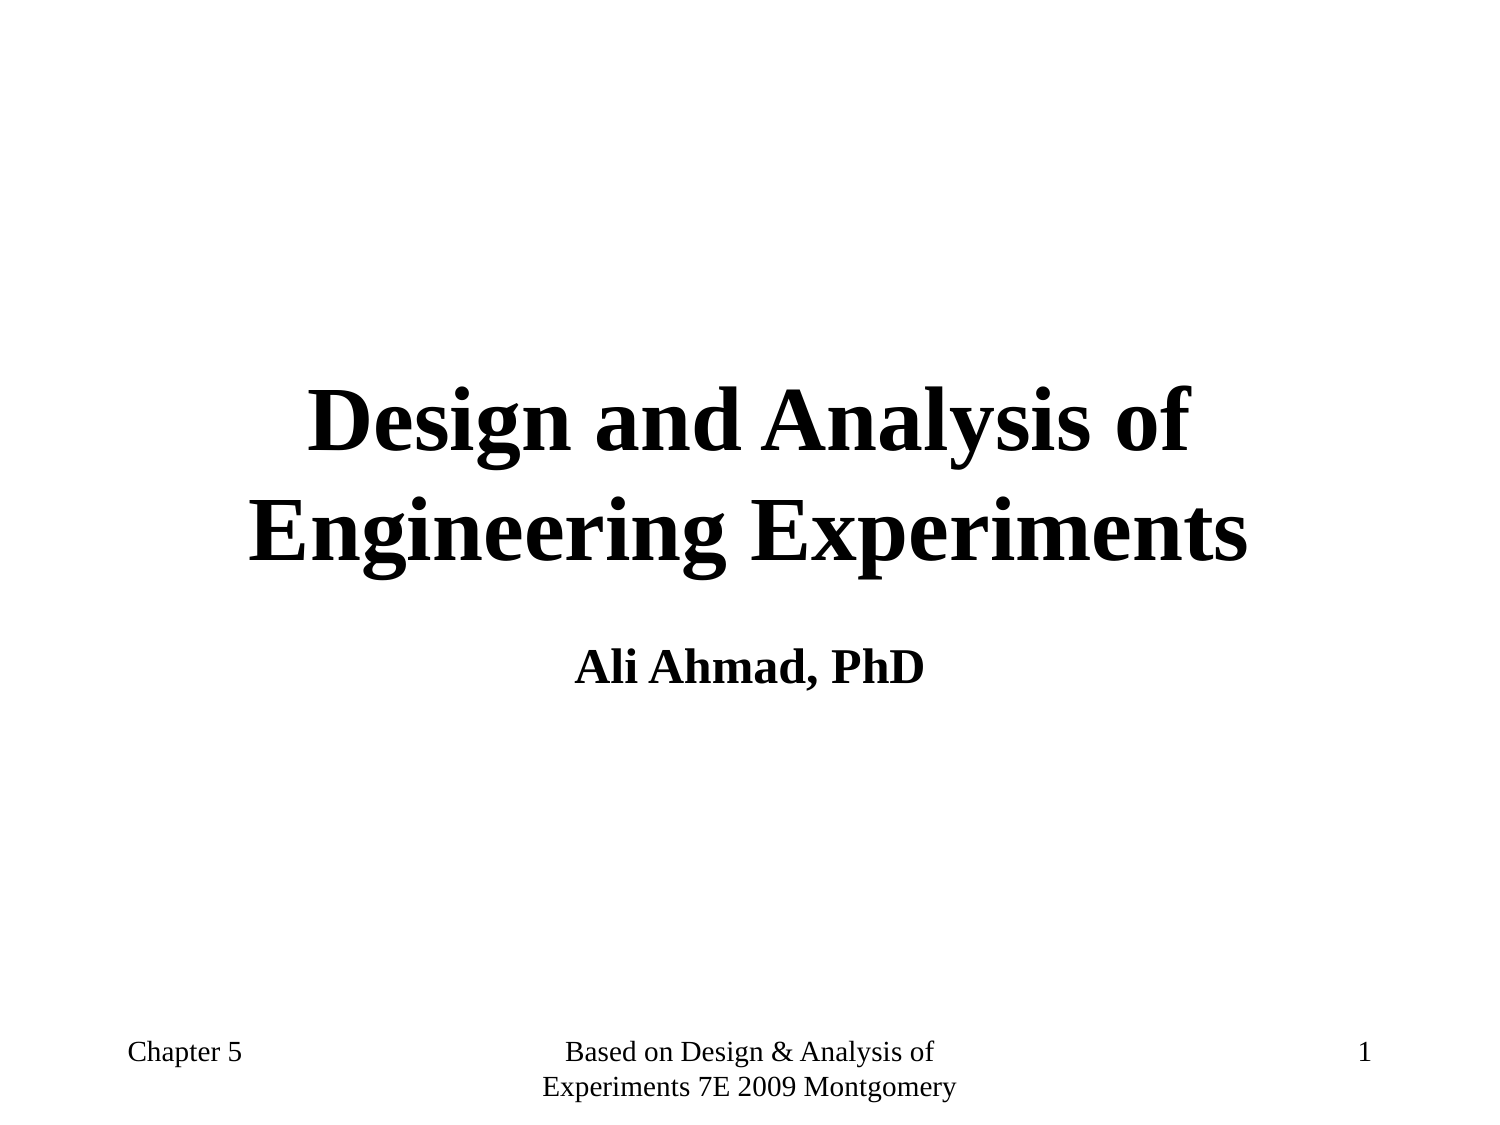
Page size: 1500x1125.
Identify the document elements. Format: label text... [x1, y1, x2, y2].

slide_number Chapter 5 [112, 1024, 426, 1101]
subtitle Ali Ahmad, PhD [224, 637, 1276, 926]
slide_number 1 [1074, 1024, 1388, 1101]
title Design and Analysis of Engineering Experiments [112, 374, 1388, 563]
footer Based on Design & Analysis of Experiments 7E 2009 Montgomery [512, 1024, 988, 1101]
